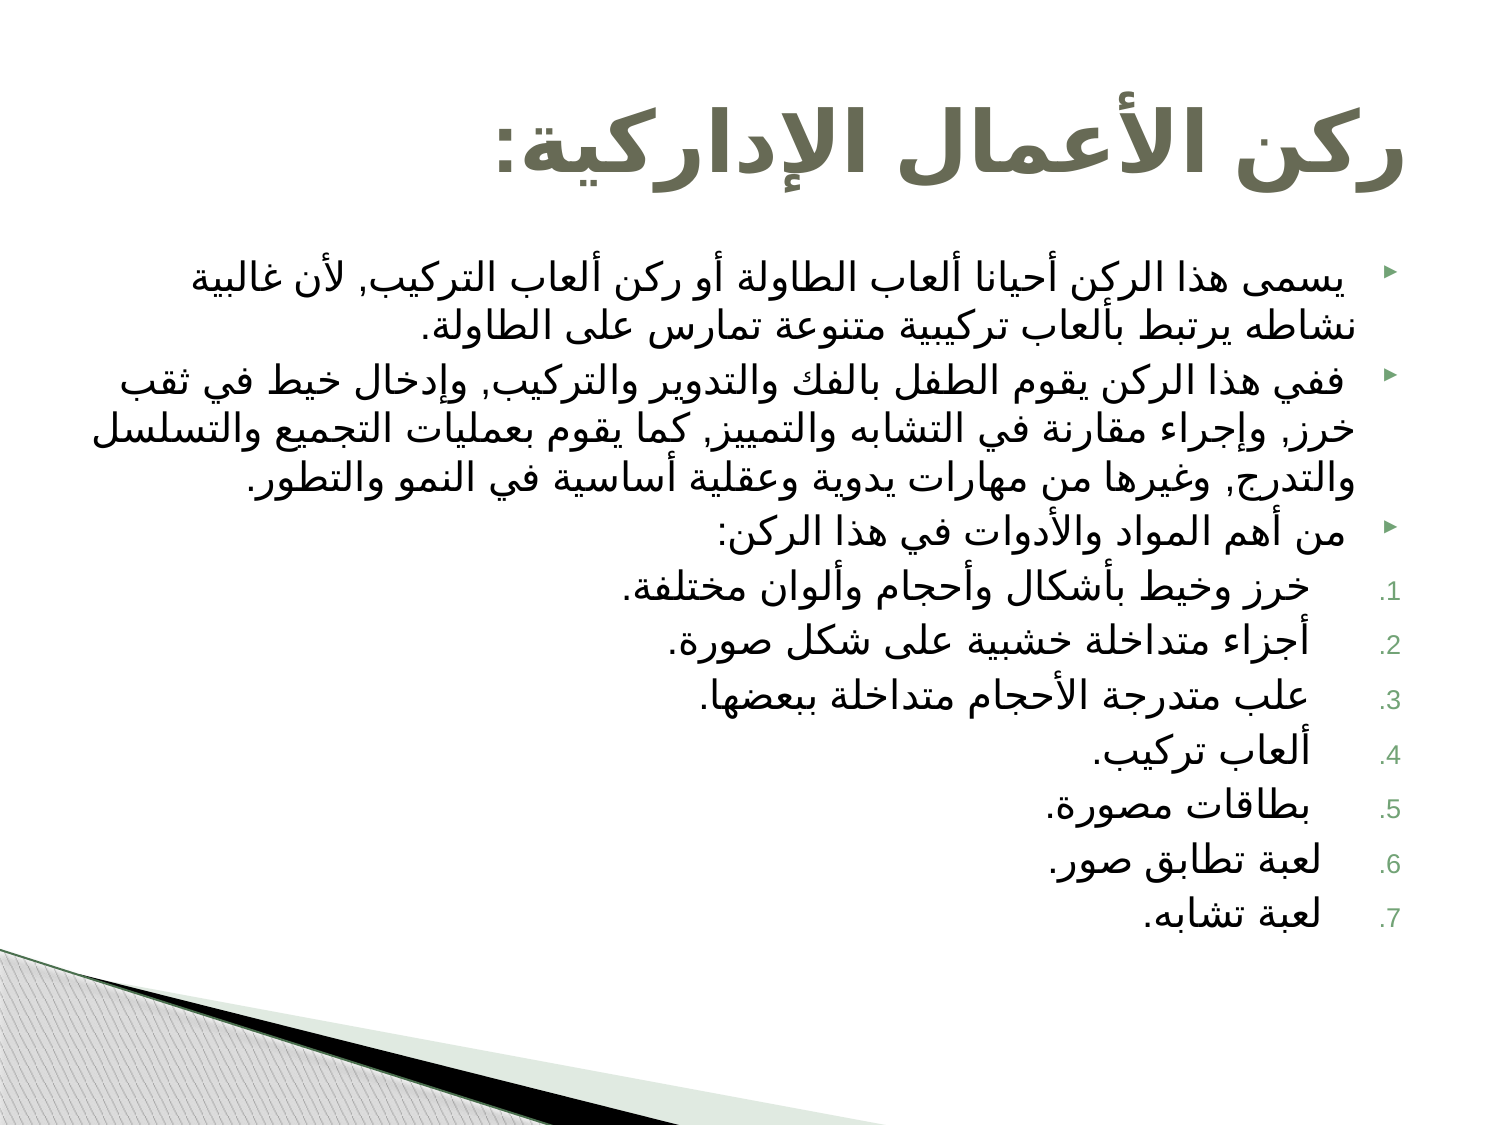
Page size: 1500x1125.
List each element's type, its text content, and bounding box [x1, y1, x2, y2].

list يسمى هذا الركن أحيانا ألعاب الطاولة أو ركن ألعاب التركيب, لأن غالبية نشاطه يرتبط بألعاب تركيبية متنوعة تمارس على الطاولة. ففي هذا الركن يقوم الطفل بالفك والتدوير والتركيب, وإدخال خيط في ثقب خرز, وإجراء مقارنة في التشابه والتمييز, كما يقوم بعمليات التجميع والتسلسل والتدرج, وغيرها من مهارات يدوية وعقلية أساسية في النمو والتطور. من أهم المواد والأدوات في هذا الركن: خرز وخيط بأشكال وأحجام وألوان مختلفة. أجزاء متداخلة خشبية على شكل صورة. علب متدرجة الأحجام متداخلة ببعضها. ألعاب تركيب. بطاقات مصورة. لعبة تطابق صور. لعبة تشابه. [74, 242, 1426, 986]
title ركن الأعمال الإداركية: [75, 45, 1425, 233]
